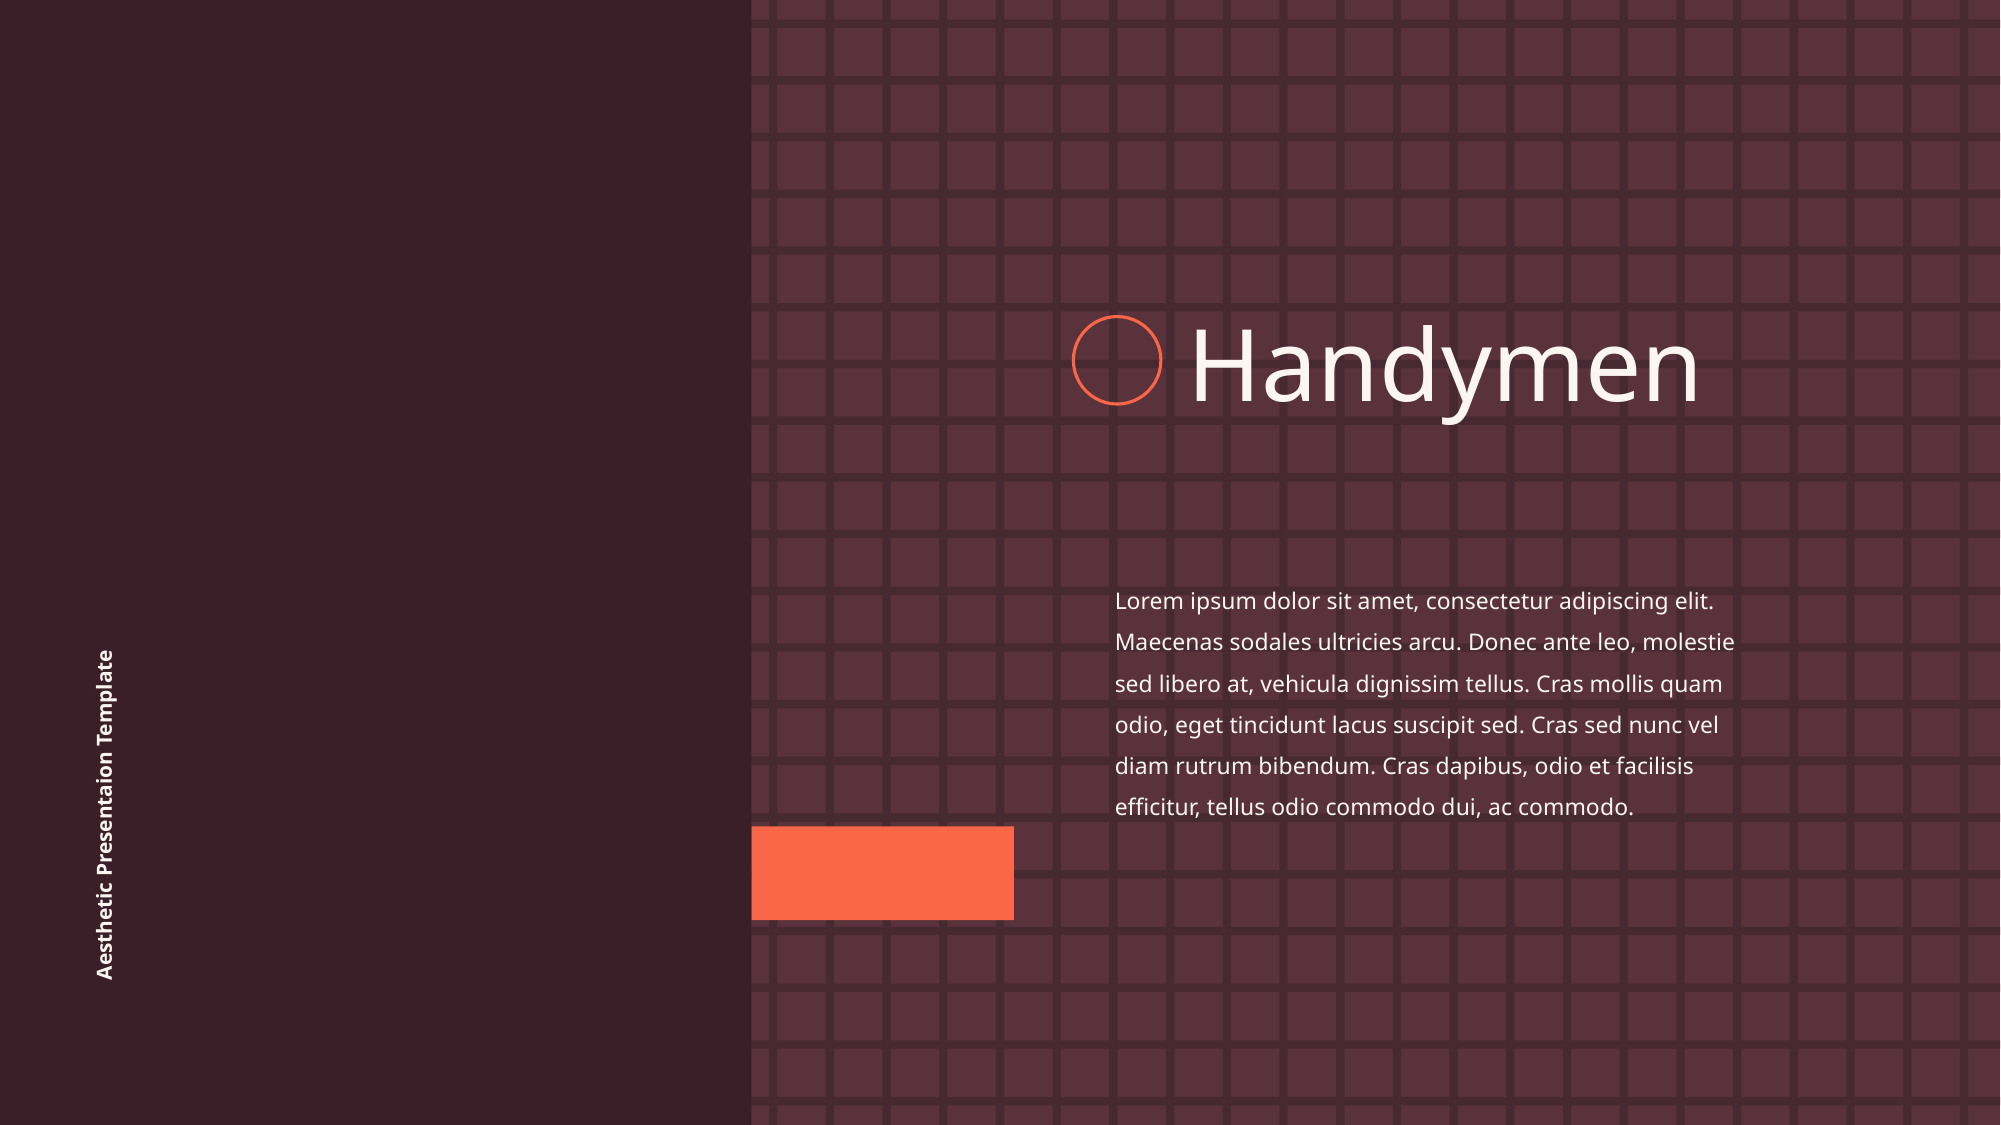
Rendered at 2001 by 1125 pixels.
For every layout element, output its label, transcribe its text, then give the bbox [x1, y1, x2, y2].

text_box Aesthetic Presentaion Template [83, 635, 124, 995]
text_box [883, 825, 1015, 921]
text_box [0, 0, 752, 1125]
text_box Lorem ipsum dolor sit amet, consectetur adipiscing elit. Maecenas sodales ultricies arcu. Donec ante leo, molestie sed libero at, vehicula dignissim tellus. Cras mollis quam odio, eget tincidunt lacus suscipit sed. Cras sed nunc vel diam rutrum bibendum. Cras dapibus, odio et facilisis efficitur, tellus odio commodo dui, ac commodo. [1100, 565, 1793, 828]
picture [207, 138, 883, 986]
text_box [1072, 315, 1162, 406]
text_box Handymen [1173, 293, 1719, 429]
